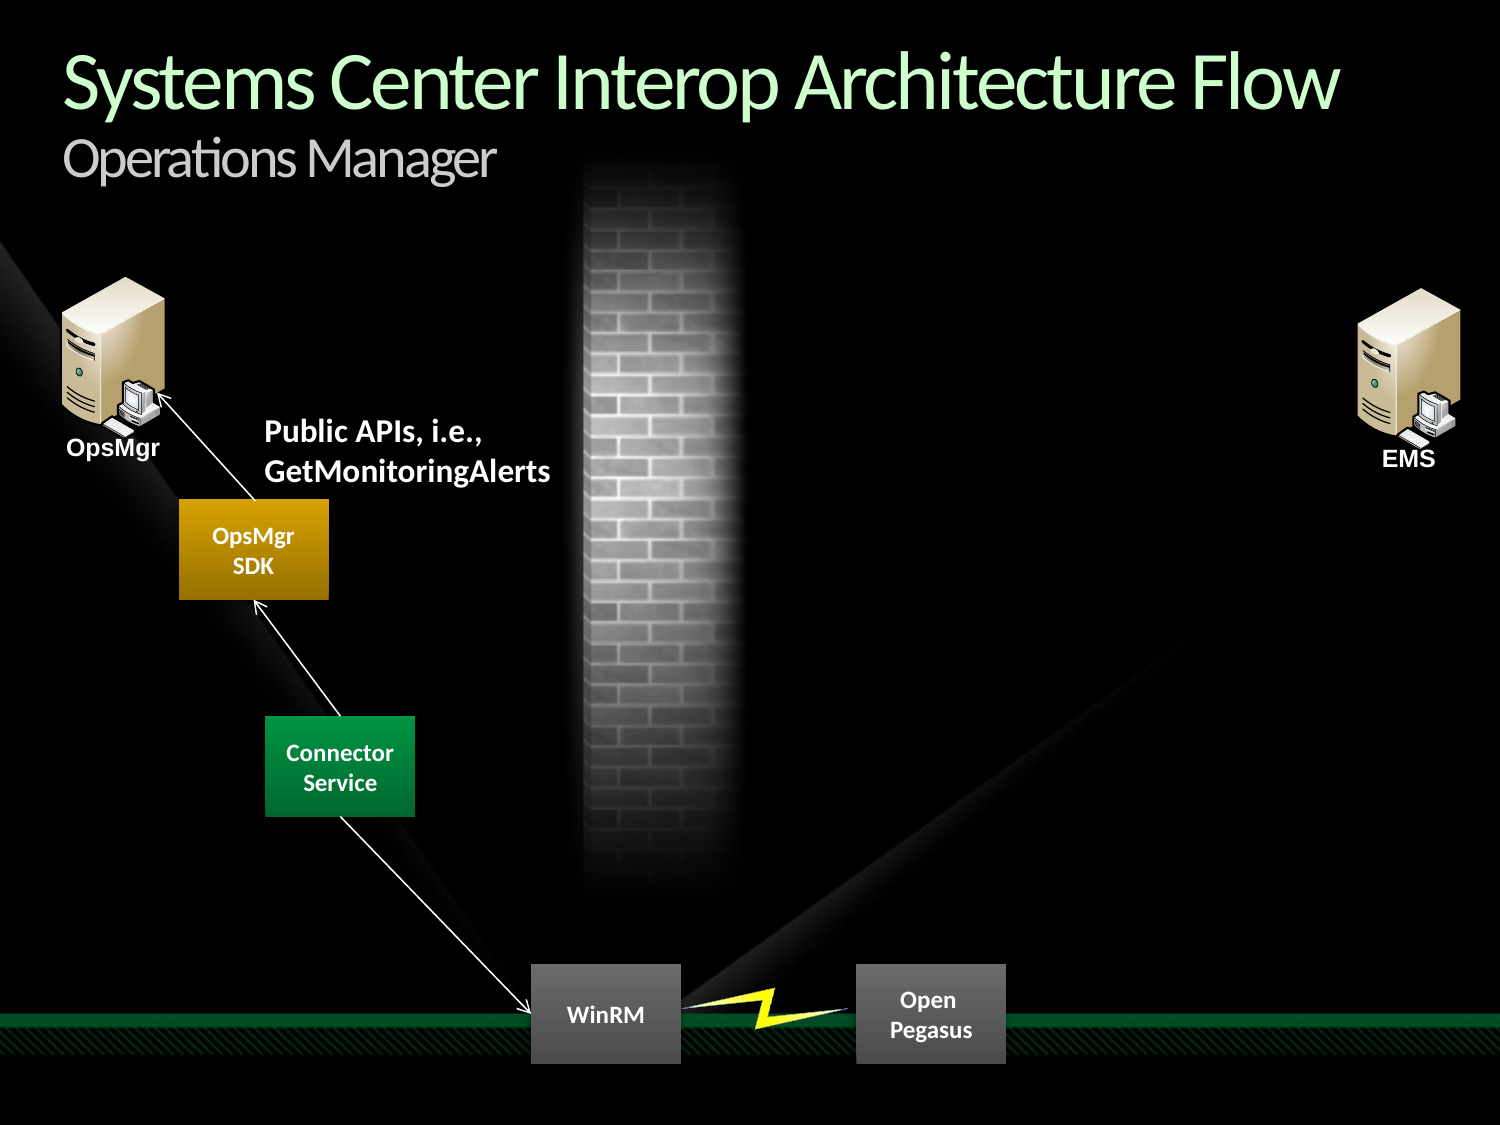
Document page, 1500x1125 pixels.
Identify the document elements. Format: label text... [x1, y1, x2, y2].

picture [0, 0, 1500, 1125]
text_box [238, 614, 356, 702]
text_box WinRM [531, 963, 682, 1065]
text_box Connector Service [265, 716, 416, 817]
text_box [51, 270, 175, 475]
title Systems Center Interop Architecture Flow Operations Manager [62, 37, 1438, 147]
text_box Public APIs, i.e., GetMonitoringAlerts [264, 401, 554, 497]
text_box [151, 397, 261, 497]
text_box Open Pegasus [856, 963, 1007, 1065]
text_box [673, 970, 857, 1073]
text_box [336, 819, 535, 1011]
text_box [1353, 270, 1469, 475]
text_box OpsMgr SDK [178, 499, 329, 600]
